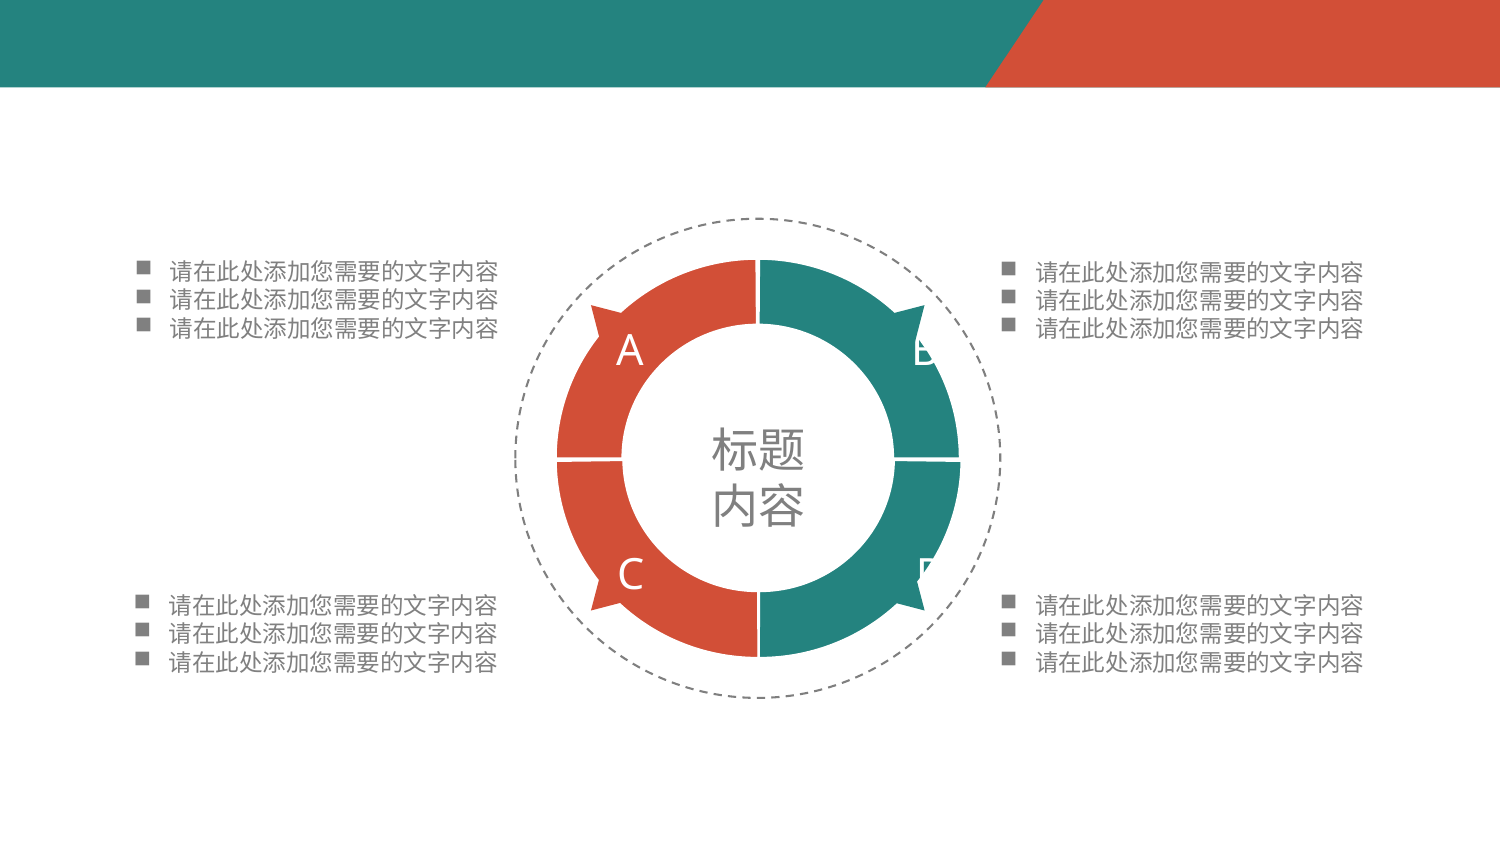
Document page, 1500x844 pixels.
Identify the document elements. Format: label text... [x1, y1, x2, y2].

text_box 标题 内容 [637, 414, 879, 539]
text_box 请在此处添加您需要的文字内容 请在此处添加您需要的文字内容 请在此处添加您需要的文字内容 [51, 251, 510, 348]
text_box 请在此处添加您需要的文字内容 请在此处添加您需要的文字内容 请在此处添加您需要的文字内容 [916, 585, 1376, 682]
text_box [515, 218, 1001, 698]
text_box 请在此处添加您需要的文字内容 请在此处添加您需要的文字内容 请在此处添加您需要的文字内容 [916, 252, 1376, 348]
text_box 请在此处添加您需要的文字内容 请在此处添加您需要的文字内容 请在此处添加您需要的文字内容 [49, 585, 509, 682]
